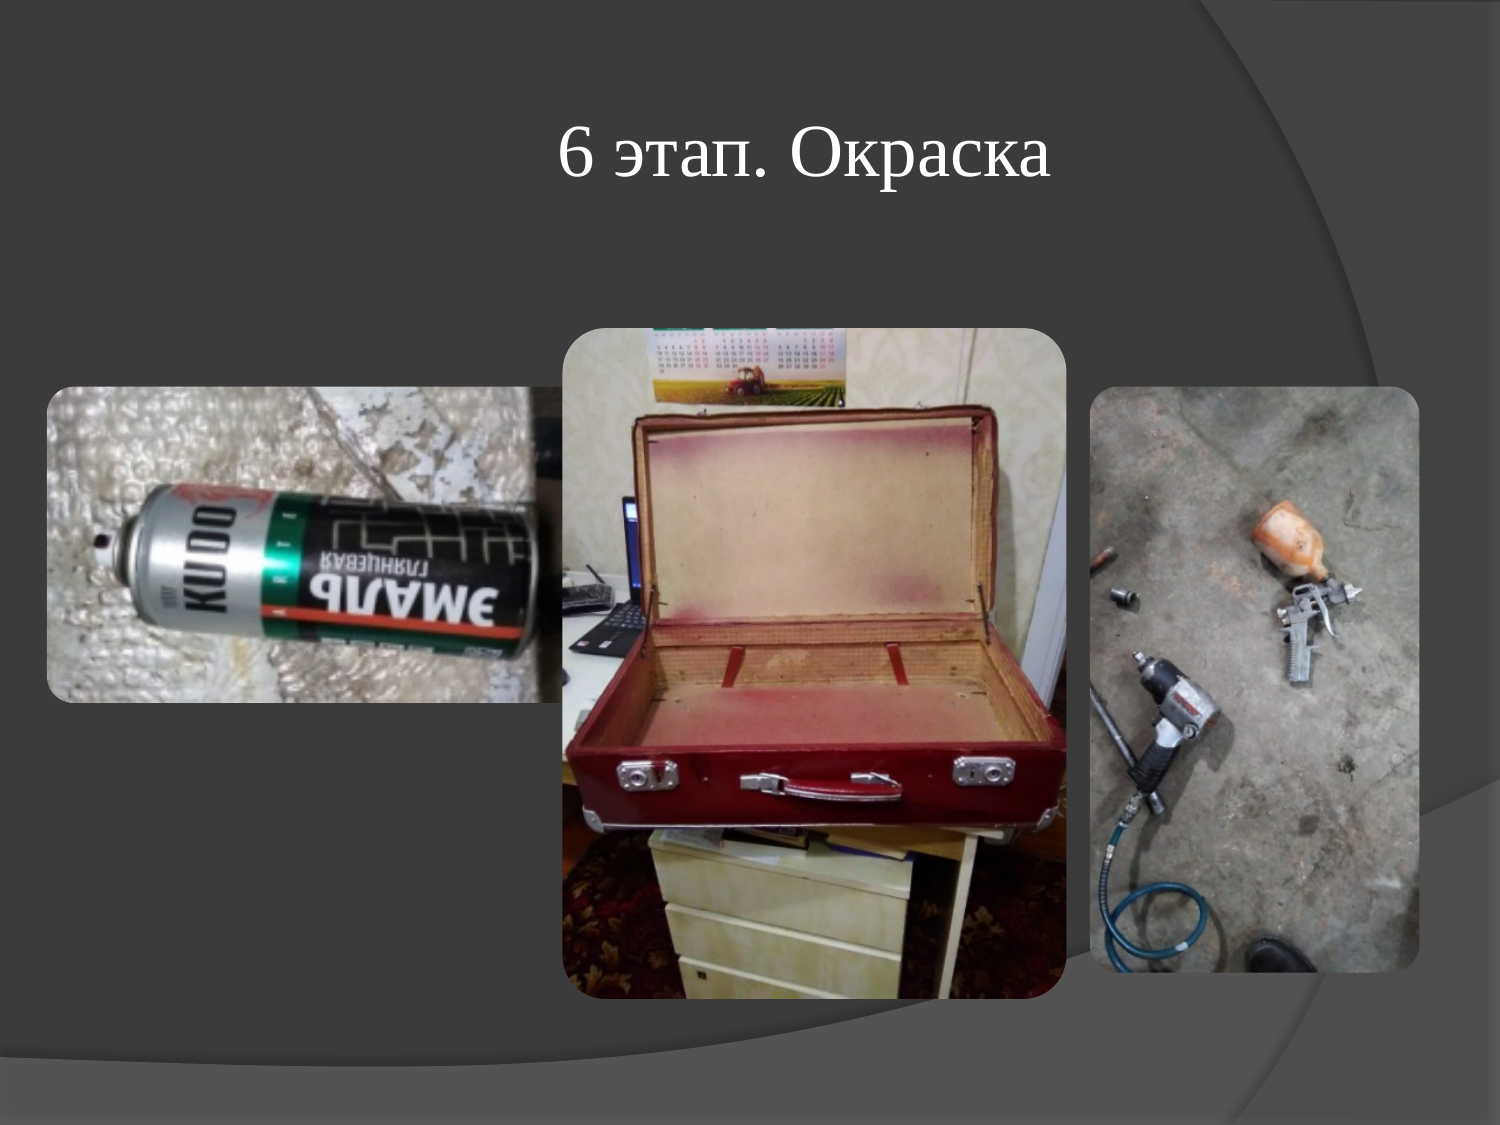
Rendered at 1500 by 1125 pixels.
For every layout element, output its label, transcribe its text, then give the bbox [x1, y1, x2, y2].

text_box 6 этап. Окраска [542, 93, 1199, 199]
picture [46, 386, 555, 704]
picture [562, 327, 1067, 1000]
picture [1089, 386, 1420, 973]
